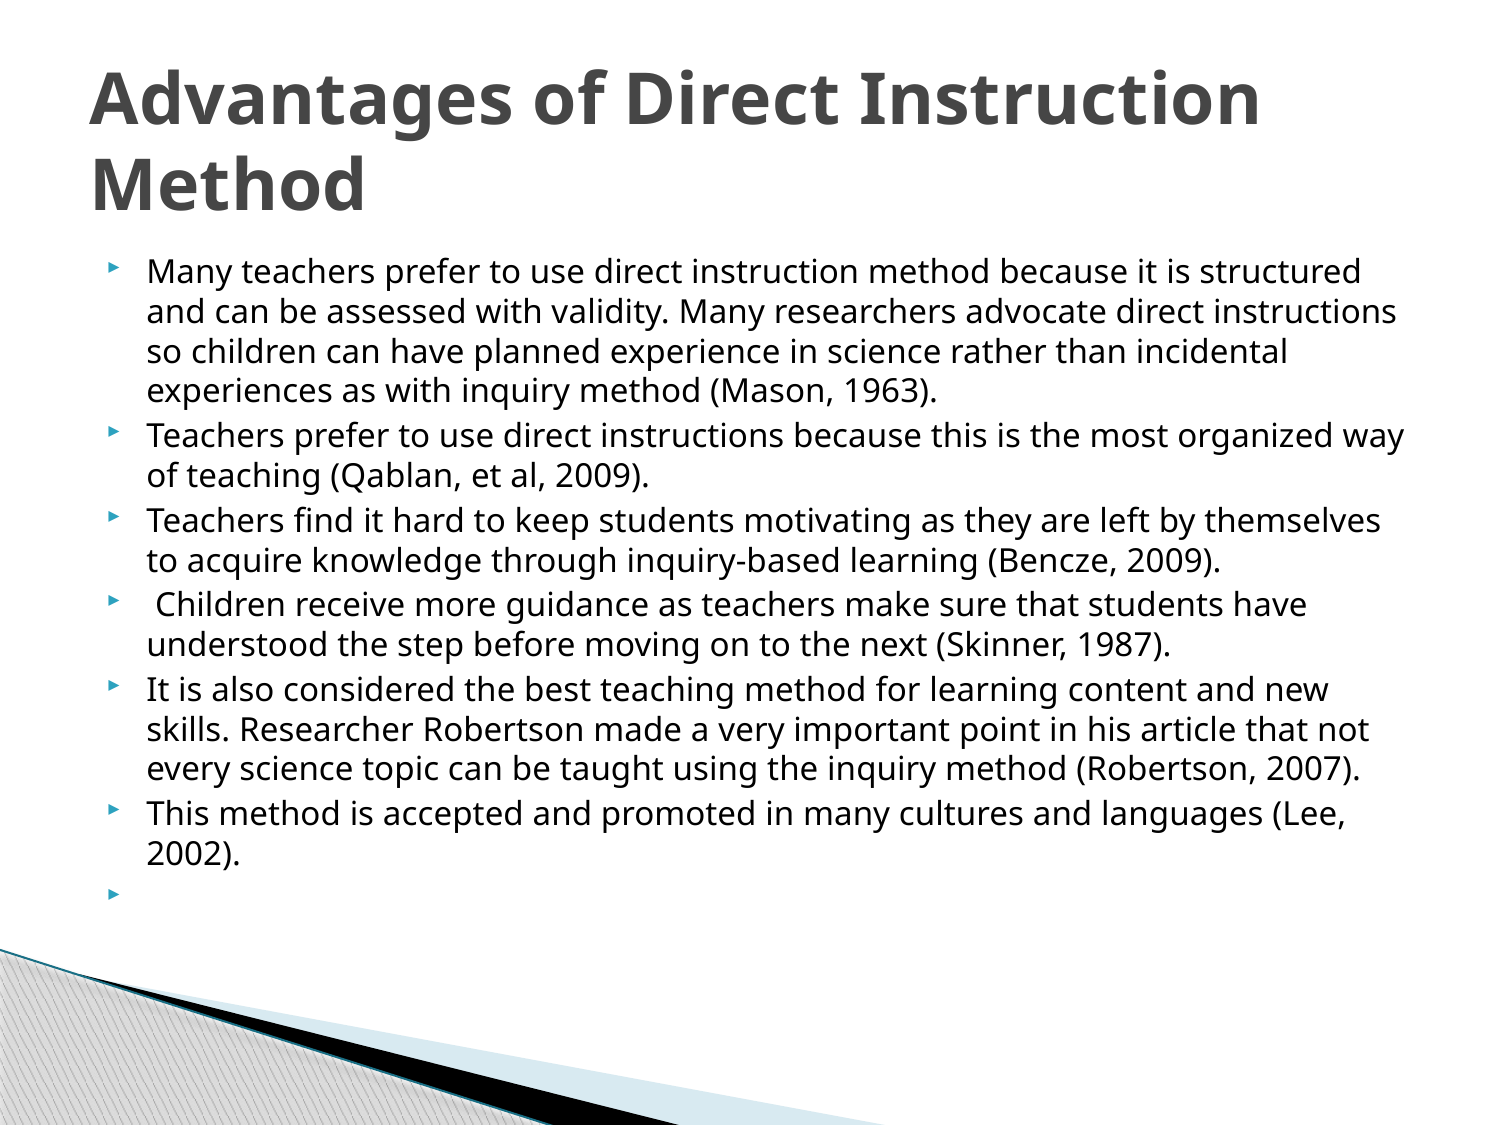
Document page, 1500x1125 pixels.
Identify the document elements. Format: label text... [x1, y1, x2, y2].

list Many teachers prefer to use direct instruction method because it is structured and can be assessed with validity. Many researchers advocate direct instructions so children can have planned experience in science rather than incidental experiences as with inquiry method (Mason, 1963). Teachers prefer to use direct instructions because this is the most organized way of teaching (Qablan, et al, 2009). Teachers find it hard to keep students motivating as they are left by themselves to acquire knowledge through inquiry-based learning (Bencze, 2009). Children receive more guidance as teachers make sure that students have understood the step before moving on to the next (Skinner, 1987). It is also considered the best teaching method for learning content and new skills. Researcher Robertson made a very important point in his article that not every science topic can be taught using the inquiry method (Robertson, 2007). This method is accepted and promoted in many cultures and languages (Lee, 2002). [75, 243, 1425, 986]
title Advantages of Direct Instruction Method [75, 45, 1425, 233]
